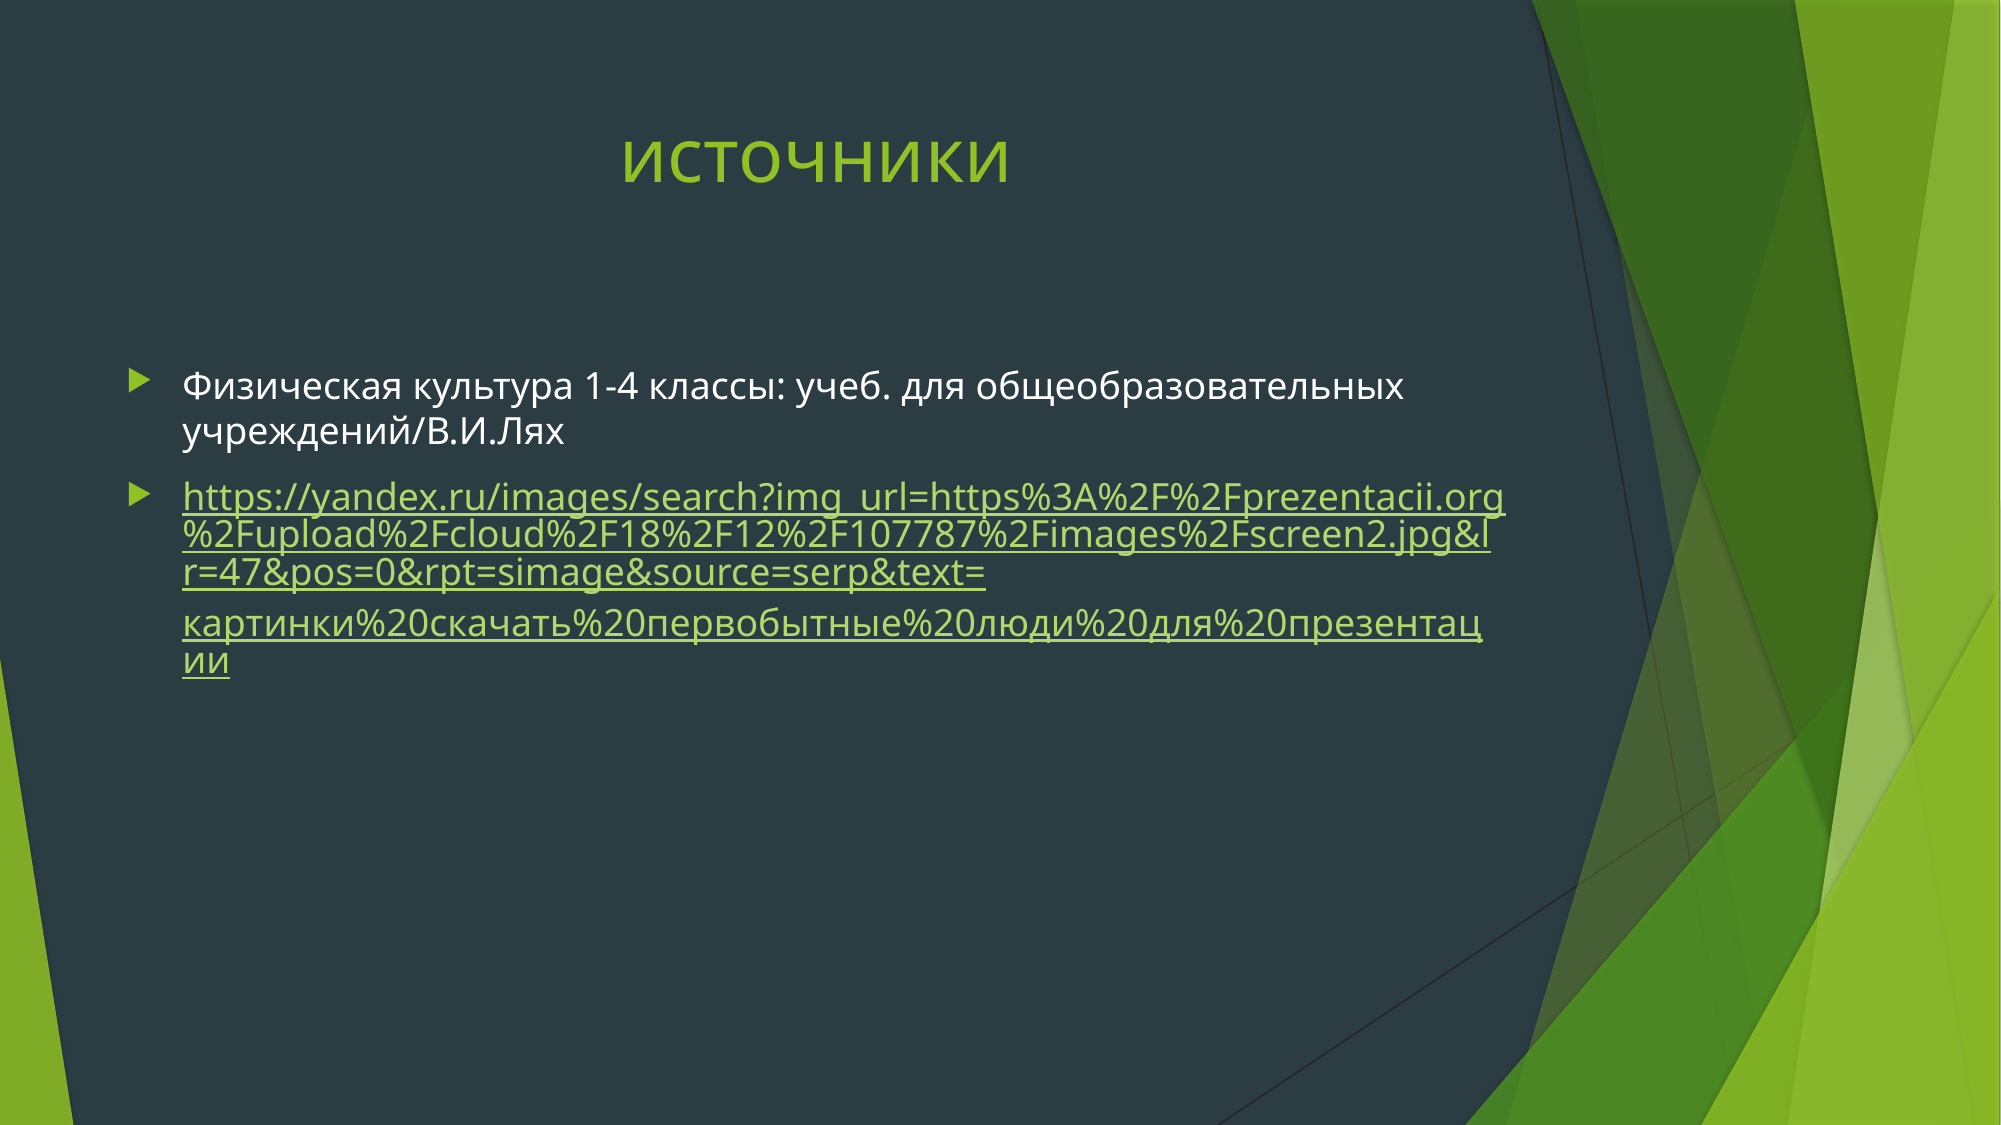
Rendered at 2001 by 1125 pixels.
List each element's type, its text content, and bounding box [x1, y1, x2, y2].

list Физическая культура 1-4 классы: учеб. для общеобразовательных учреждений/В.И.Лях https://yandex.ru/images/search?img_url=https%3A%2F%2Fprezentacii.org%2Fupload%2Fcloud%2F18%2F12%2F107787%2Fimages%2Fscreen2.jpg&lr=47&pos=0&rpt=simage&source=serp&text=картинки%20скачать%20первобытные%20люди%20для%20презентации [111, 354, 1522, 992]
title источники [111, 99, 1522, 317]
